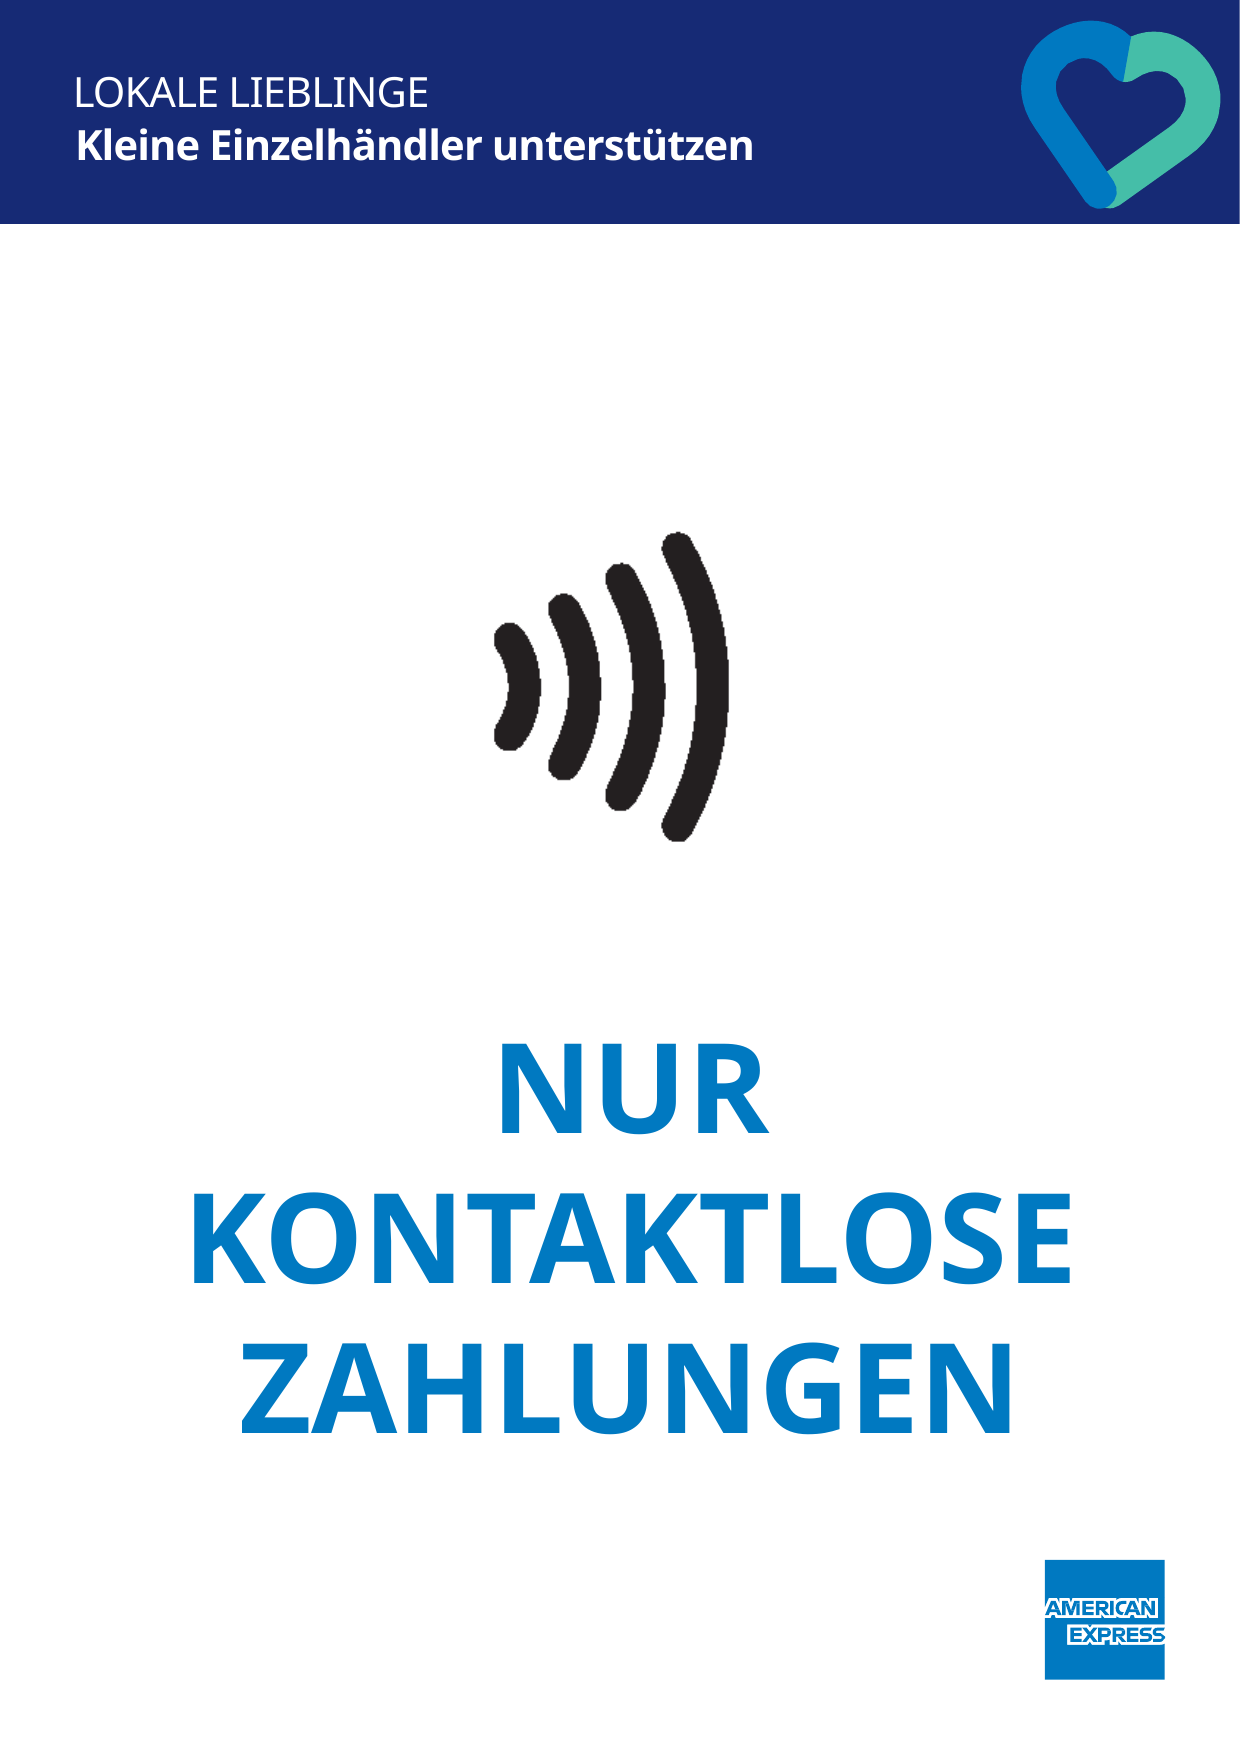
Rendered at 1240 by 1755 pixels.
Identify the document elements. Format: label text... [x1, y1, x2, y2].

text_box [0, 0, 1240, 224]
text_box LOKALE LIEBLINGE Kleine Einzelhändler unterstützen. [72, 64, 970, 169]
text_box [1115, 1600, 1155, 1616]
text_box [1021, 20, 1132, 209]
text_box [1044, 1559, 1165, 1631]
picture [319, 495, 893, 884]
text_box [1082, 1600, 1094, 1616]
text_box [1106, 31, 1221, 209]
text_box [1112, 1627, 1165, 1631]
text_box [1045, 1600, 1080, 1616]
text_box [1070, 1627, 1111, 1631]
text_box [1095, 1600, 1114, 1616]
list NUR KONTAKTLOSE ZAHLUNGEN [127, 980, 1134, 1755]
slide_number 2 [893, 1631, 1179, 1720]
